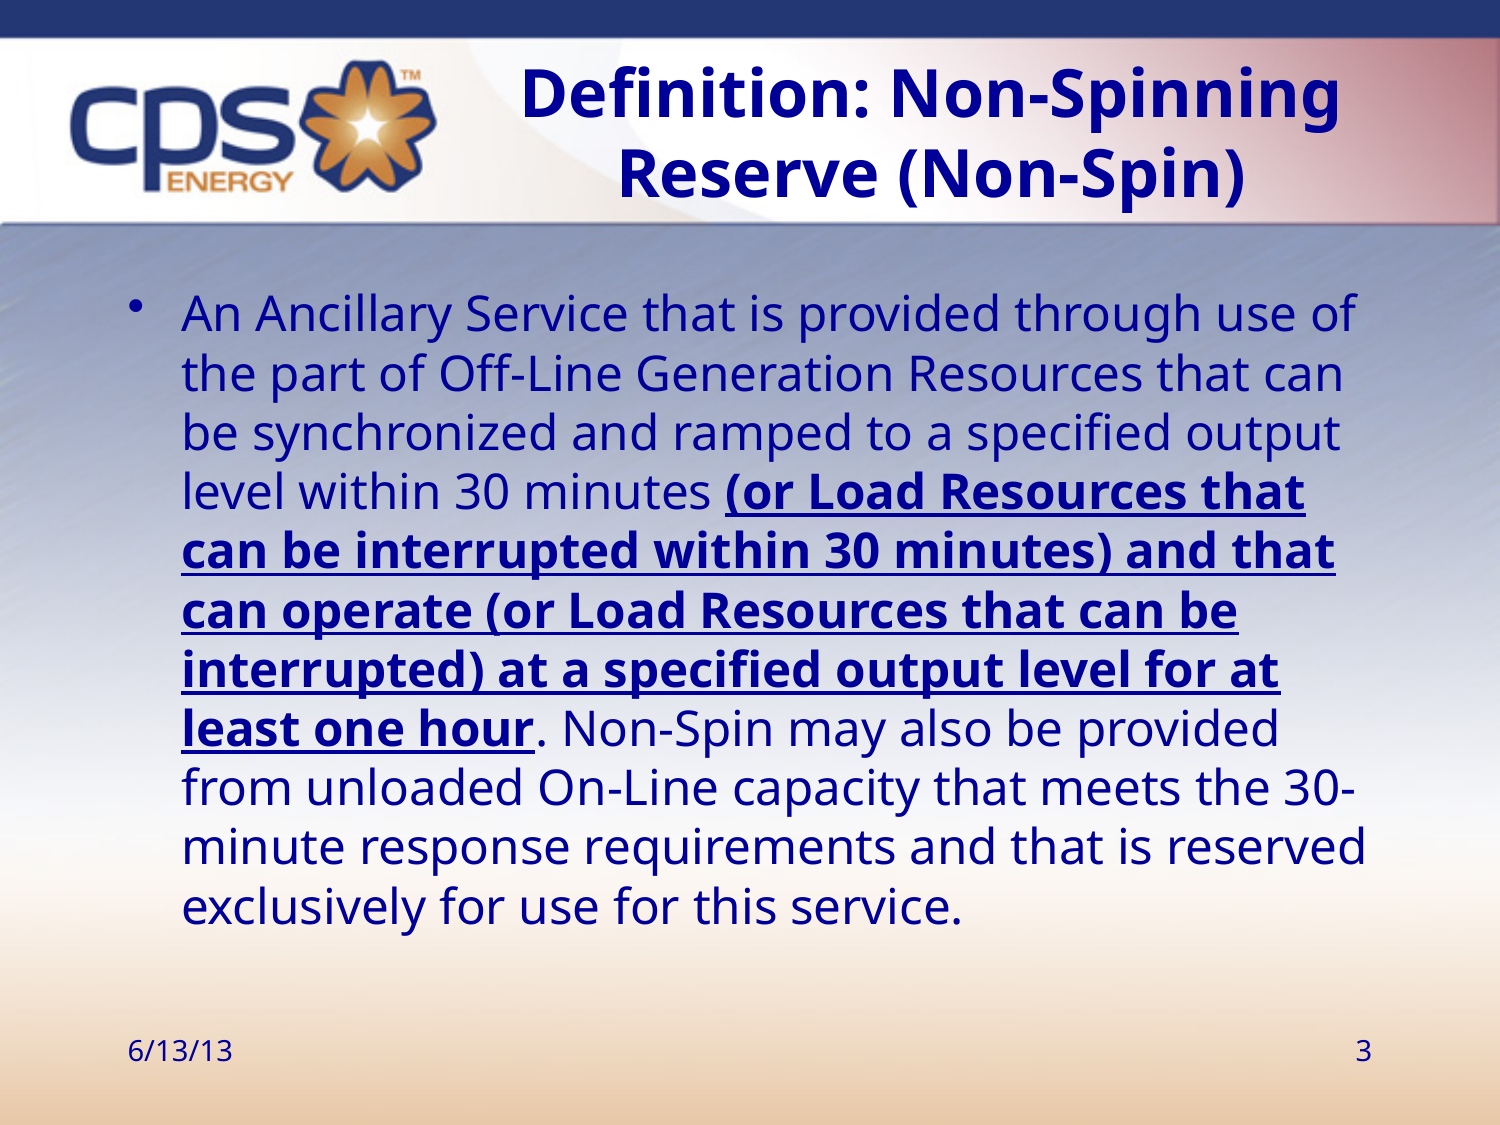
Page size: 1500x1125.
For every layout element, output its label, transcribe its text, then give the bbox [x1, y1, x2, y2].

slide_number 3 [1074, 1024, 1388, 1101]
list An Ancillary Service that is provided through use of the part of Off-Line Generation Resources that can be synchronized and ramped to a specified output level within 30 minutes (or Load Resources that can be interrupted within 30 minutes) and that can operate (or Load Resources that can be interrupted) at a specified output level for at least one hour. Non-Spin may also be provided from unloaded On-Line capacity that meets the 30-minute response requirements and that is reserved exclusively for use for this service. [112, 274, 1388, 1001]
picture [0, 0, 1500, 1125]
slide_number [112, 1024, 426, 1101]
title Definition: Non-Spinning Reserve (Non-Spin) [474, 49, 1388, 213]
